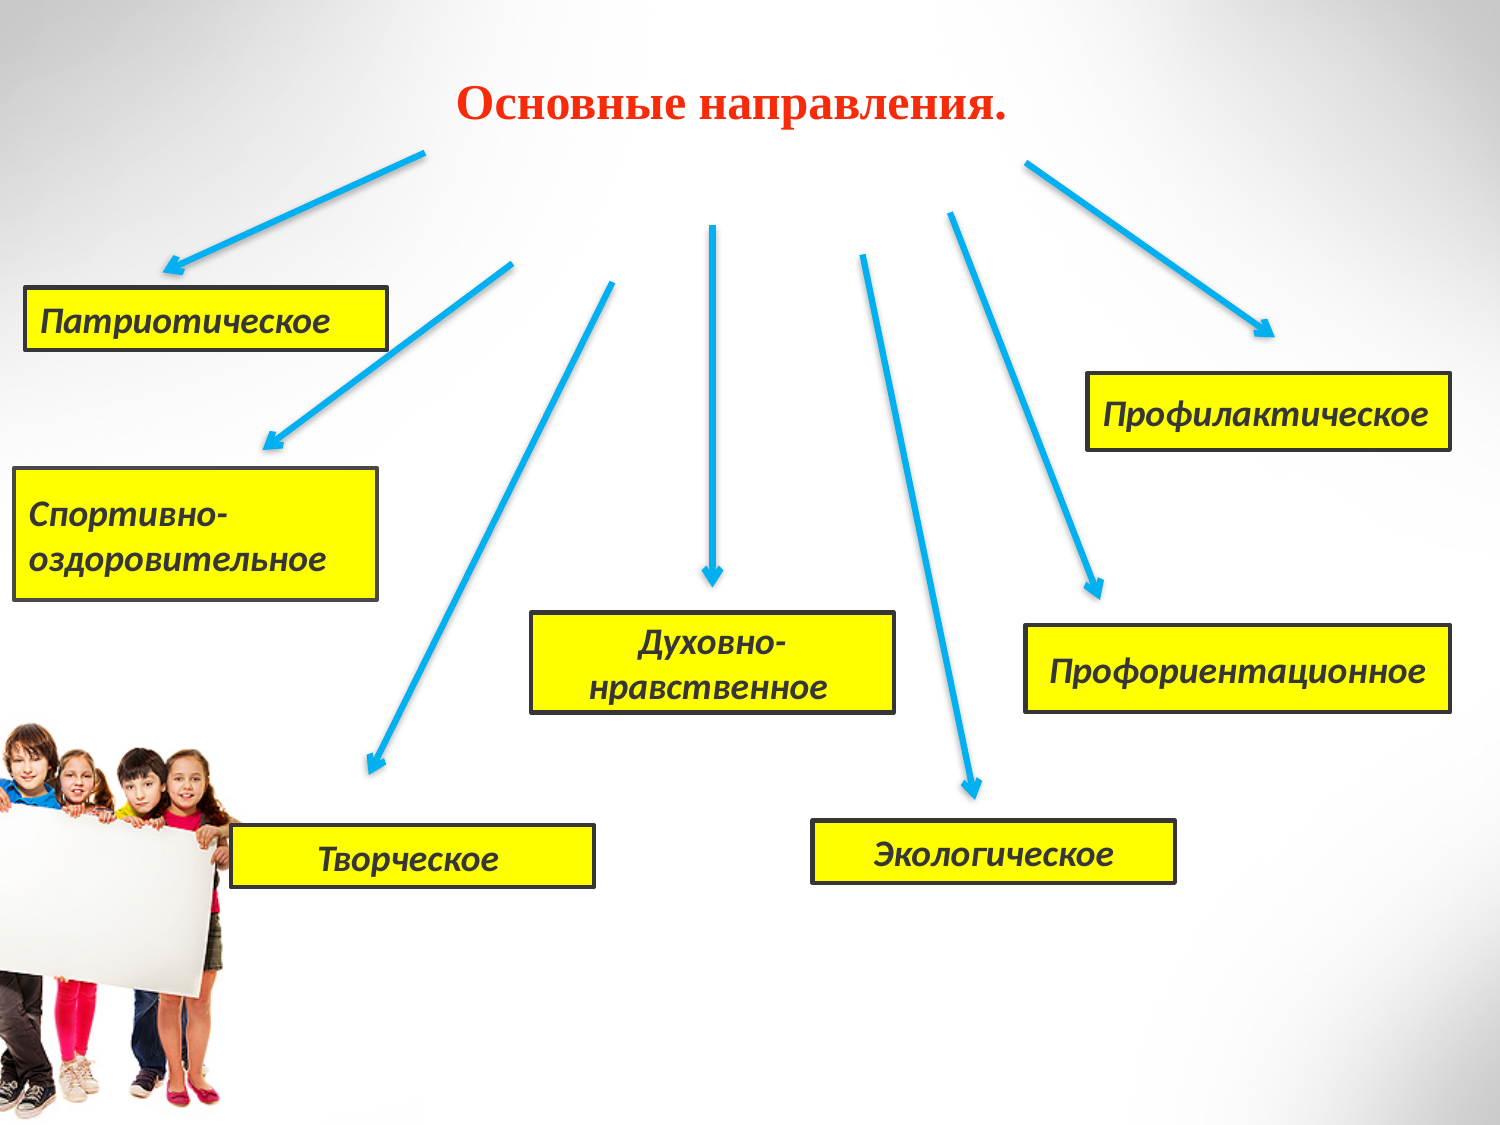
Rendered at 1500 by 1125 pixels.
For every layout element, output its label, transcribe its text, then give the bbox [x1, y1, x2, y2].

text_box Творческое [229, 823, 596, 889]
picture [0, 0, 1500, 1125]
text_box Основные направления. [440, 62, 1022, 138]
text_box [1025, 162, 1276, 338]
text_box Духовно-нравственное [616, 610, 857, 715]
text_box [162, 152, 426, 273]
text_box Спортивно-оздоровительное [12, 466, 363, 602]
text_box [862, 254, 976, 801]
text_box Профориентационное [1023, 623, 1452, 714]
text_box Экологическое [810, 818, 1177, 885]
text_box Профилактическое [1104, 371, 1452, 452]
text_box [949, 212, 1101, 601]
text_box Патриотическое [23, 285, 257, 352]
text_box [262, 263, 513, 451]
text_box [368, 281, 613, 776]
